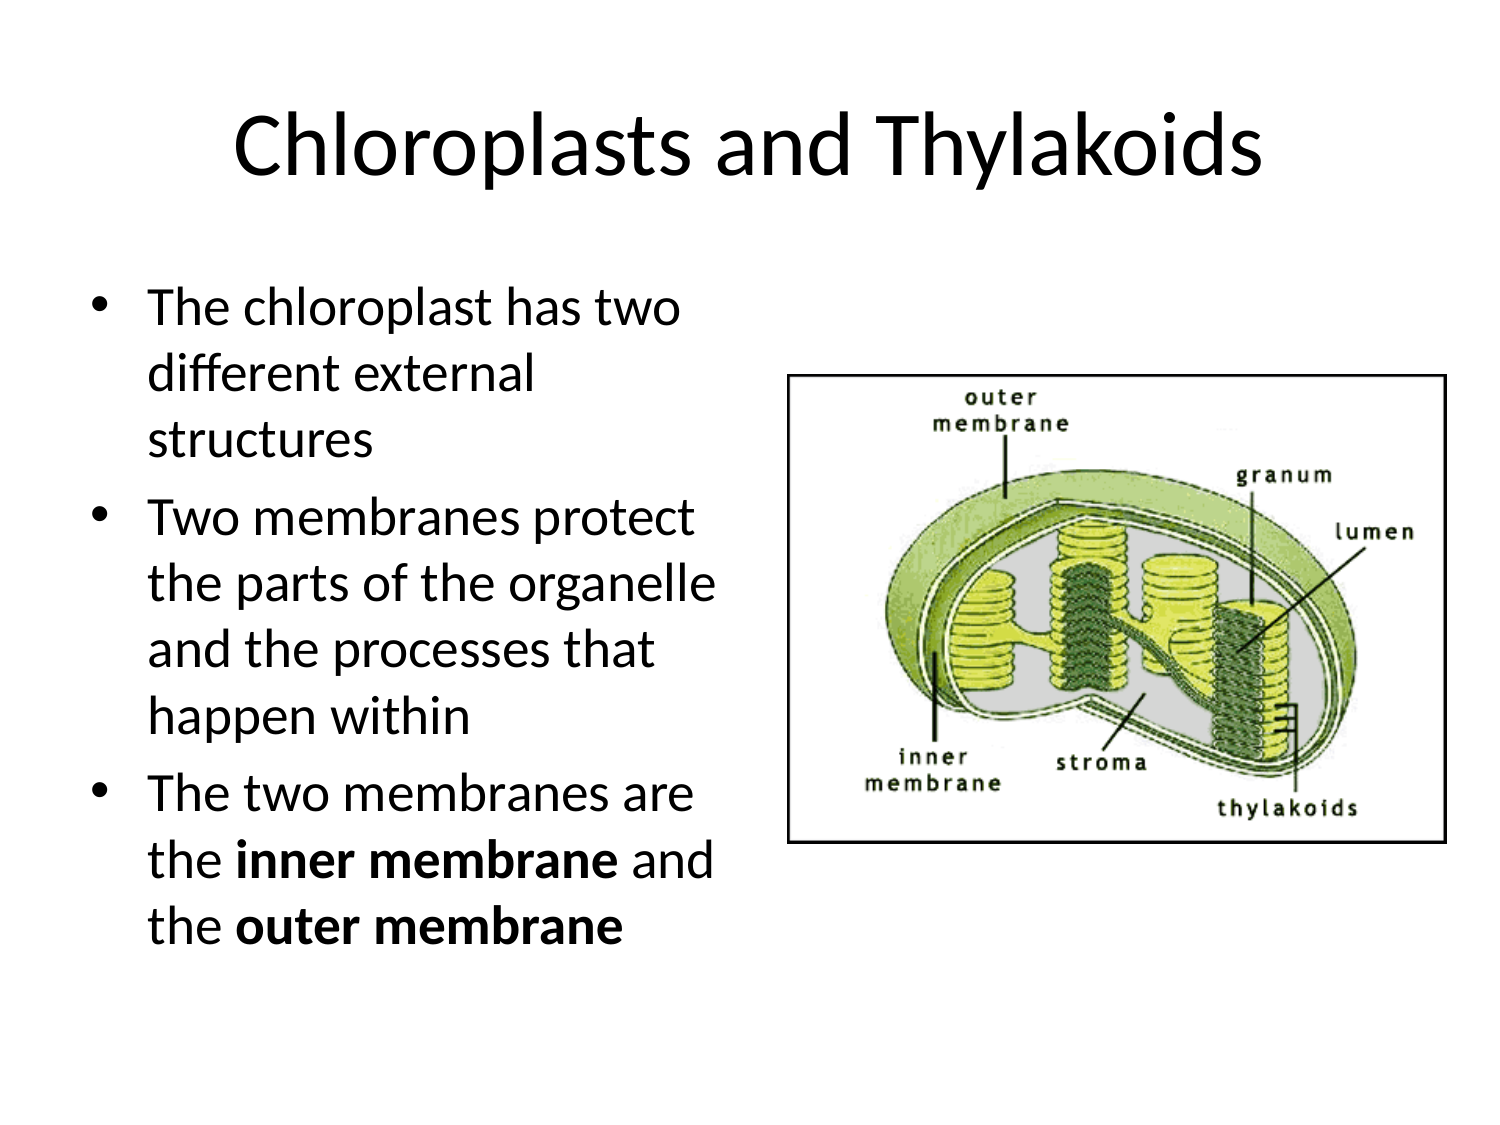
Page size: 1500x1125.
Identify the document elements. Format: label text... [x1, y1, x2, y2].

title Chloroplasts and Thylakoids [75, 45, 1425, 233]
list The chloroplast has two different external structures Two membranes protect the parts of the organelle and the processes that happen within The two membranes are the inner membrane and the outer membrane [75, 262, 738, 1005]
picture [787, 374, 1448, 844]
